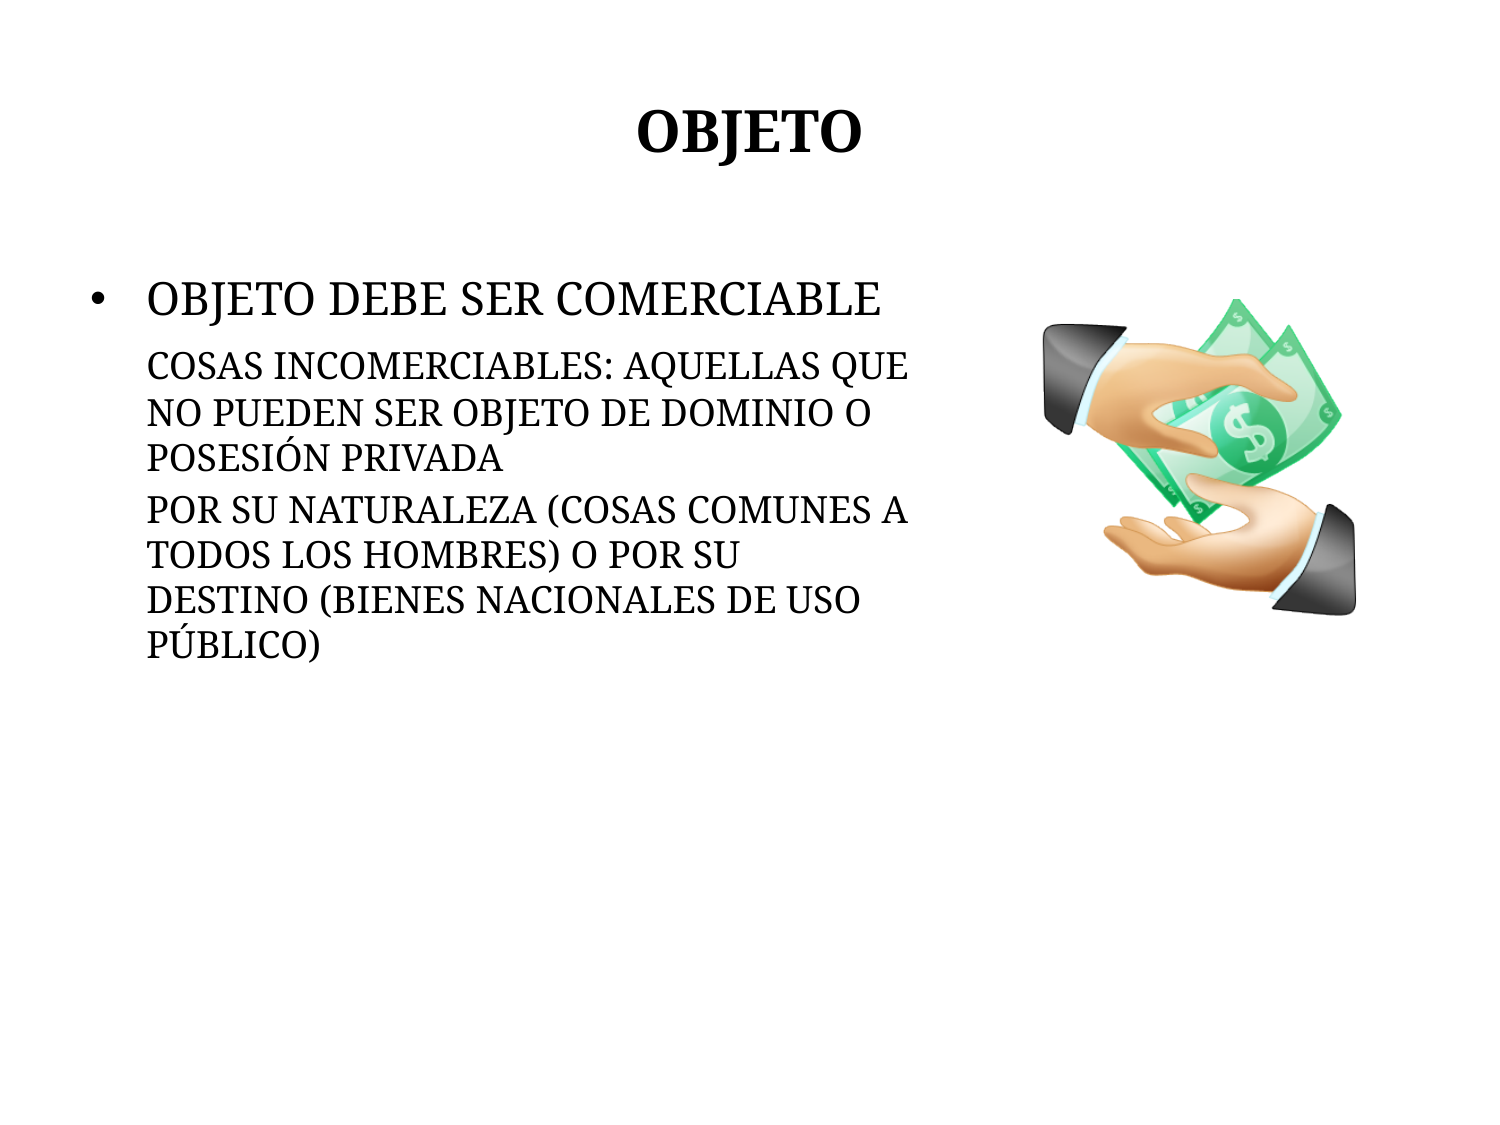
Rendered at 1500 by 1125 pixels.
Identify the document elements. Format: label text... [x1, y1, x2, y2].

list OBJETO DEBE SER COMERCIABLE COSAS INCOMERCIABLES: AQUELLAS QUE NO PUEDEN SER OBJETO DE DOMINIO O POSESIÓN PRIVADA POR SU NATURALEZA (COSAS COMUNES A TODOS LOS HOMBRES) O POR SU DESTINO (BIENES NACIONALES DE USO PÚBLICO) [75, 262, 928, 1005]
title OBJETO [75, 45, 1425, 213]
picture [1037, 299, 1363, 626]
